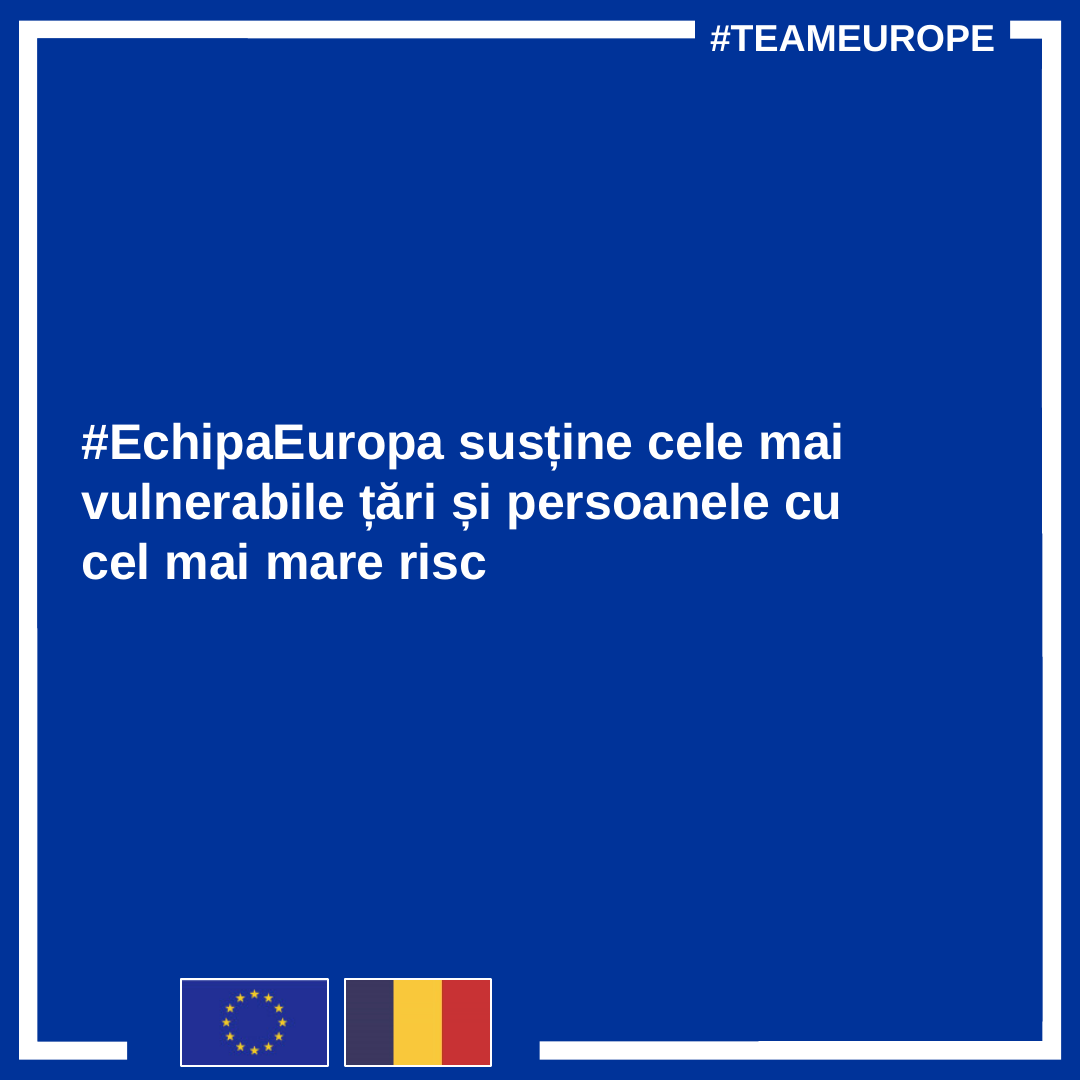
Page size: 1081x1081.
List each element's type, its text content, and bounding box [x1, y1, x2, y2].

picture [182, 980, 327, 1065]
picture [345, 980, 490, 1065]
text_box #EchipaEuropa susține cele mai vulnerabile țări și persoanele cu cel mai mare risc [66, 402, 939, 597]
